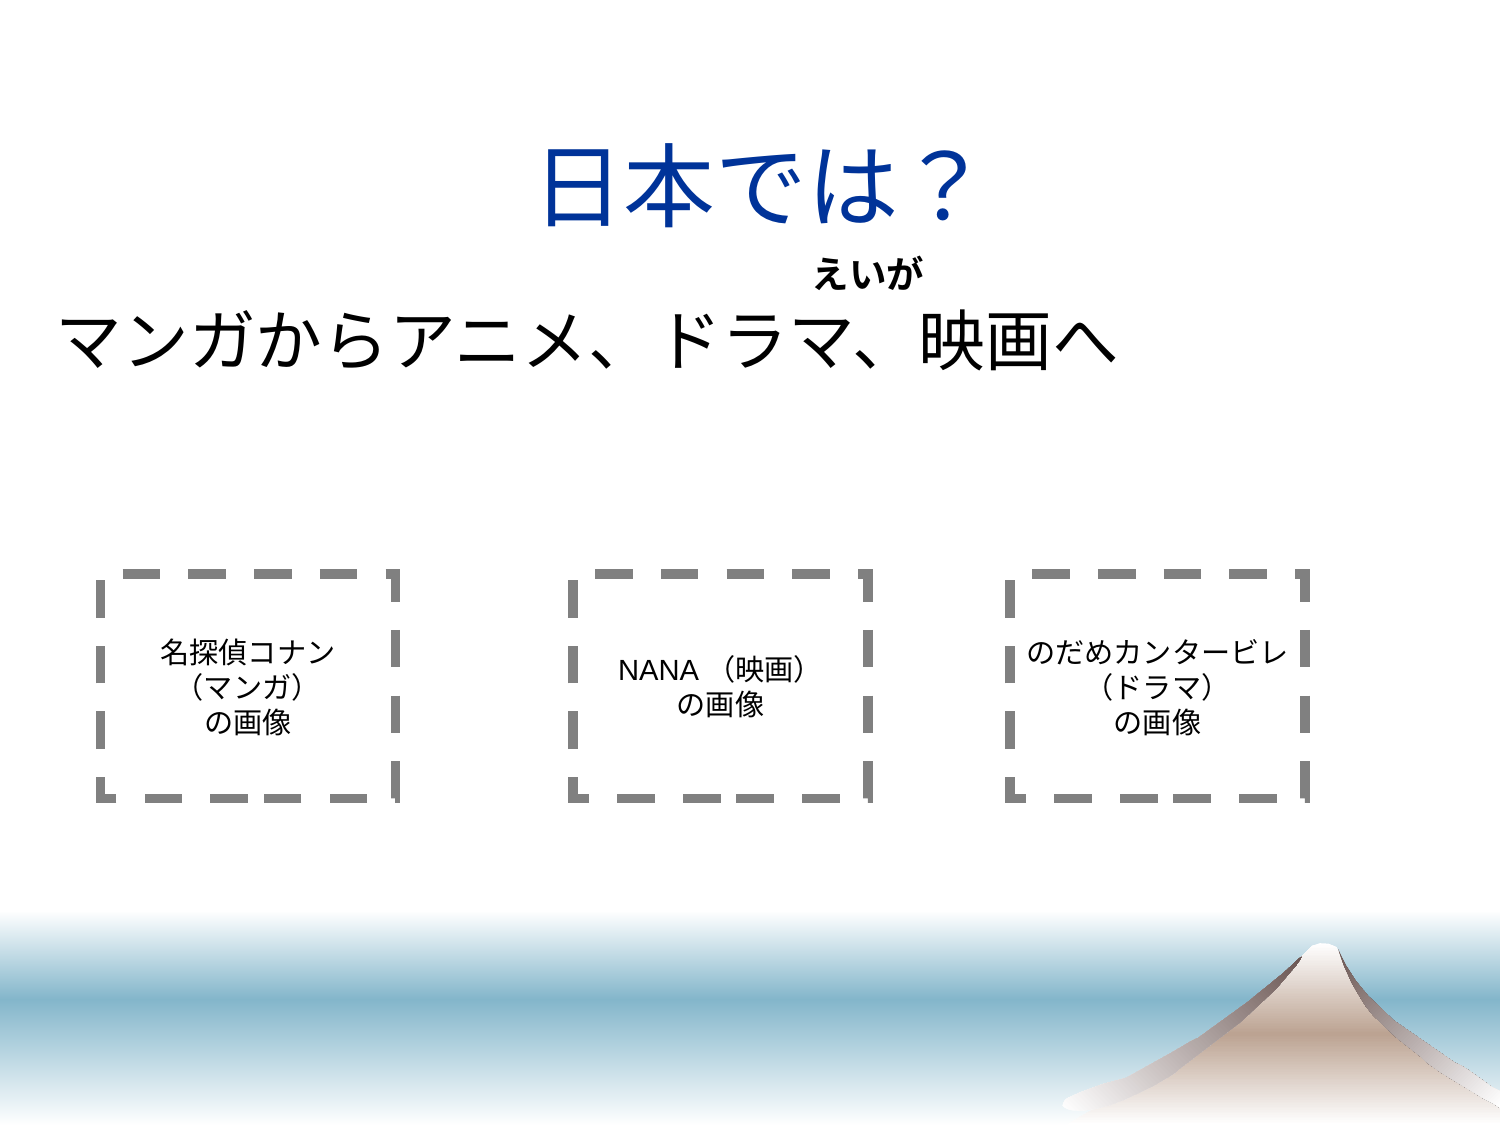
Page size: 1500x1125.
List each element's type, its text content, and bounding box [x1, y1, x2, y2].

text_box NANA（映画） の画像 [572, 574, 869, 799]
text_box のだめカンタービレ （ドラマ） の画像 [1009, 574, 1306, 799]
text_box えいが [797, 243, 998, 304]
text_box 日本では？ [123, 90, 1399, 278]
text_box マンガからアニメ、ドラマ、映画へ [41, 290, 1447, 504]
text_box 名探偵コナン （マンガ） の画像 [100, 574, 396, 799]
